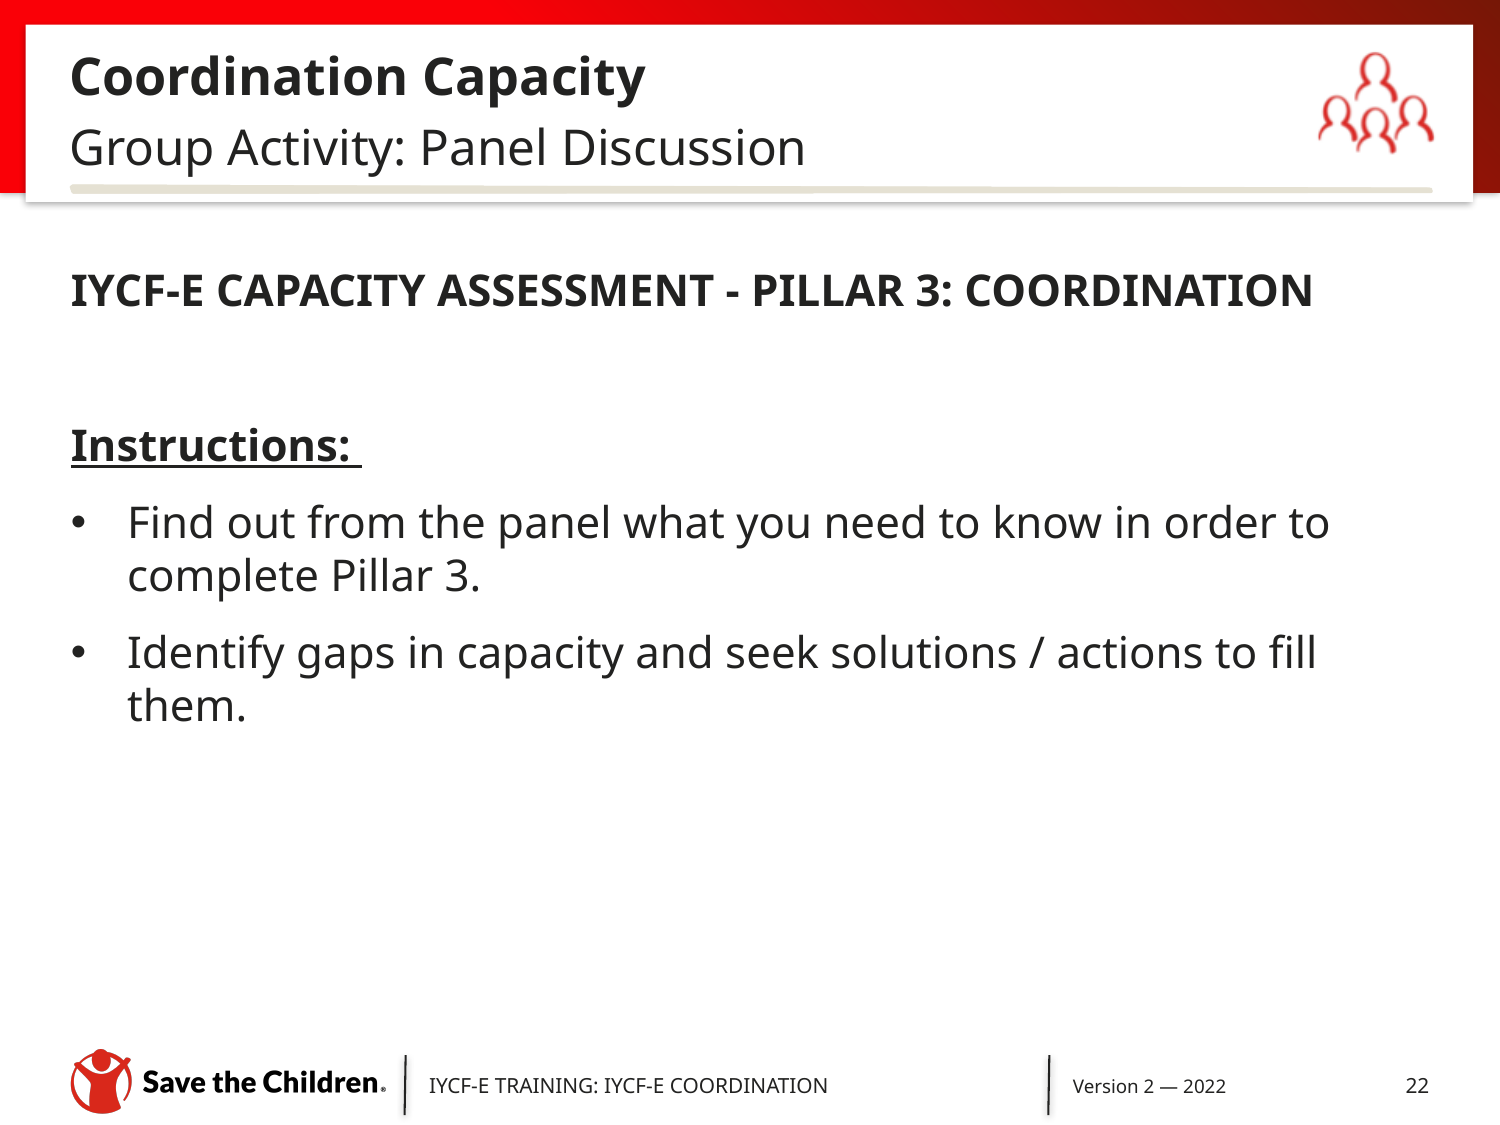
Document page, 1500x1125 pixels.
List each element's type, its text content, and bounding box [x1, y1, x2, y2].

picture [59, 1037, 400, 1125]
picture [1308, 37, 1445, 174]
title Coordination Capacity [69, 33, 1429, 115]
picture [69, 184, 1433, 194]
footer IYCF-E TRAINING: IYCF-E COORDINATION [414, 1056, 1042, 1117]
slide_number Version 2 — 2022 [1057, 1056, 1318, 1117]
slide_number 22 [1318, 1056, 1445, 1117]
list Group Activity: Panel Discussion [69, 115, 1304, 176]
list IYCF-E CAPACITY ASSESSMENT - PILLAR 3: COORDINATION Instructions: Find out from the panel what you need to know in order to complete Pillar 3. Identify gaps in capacity and seek solutions / actions to fill them. [70, 262, 1429, 1035]
